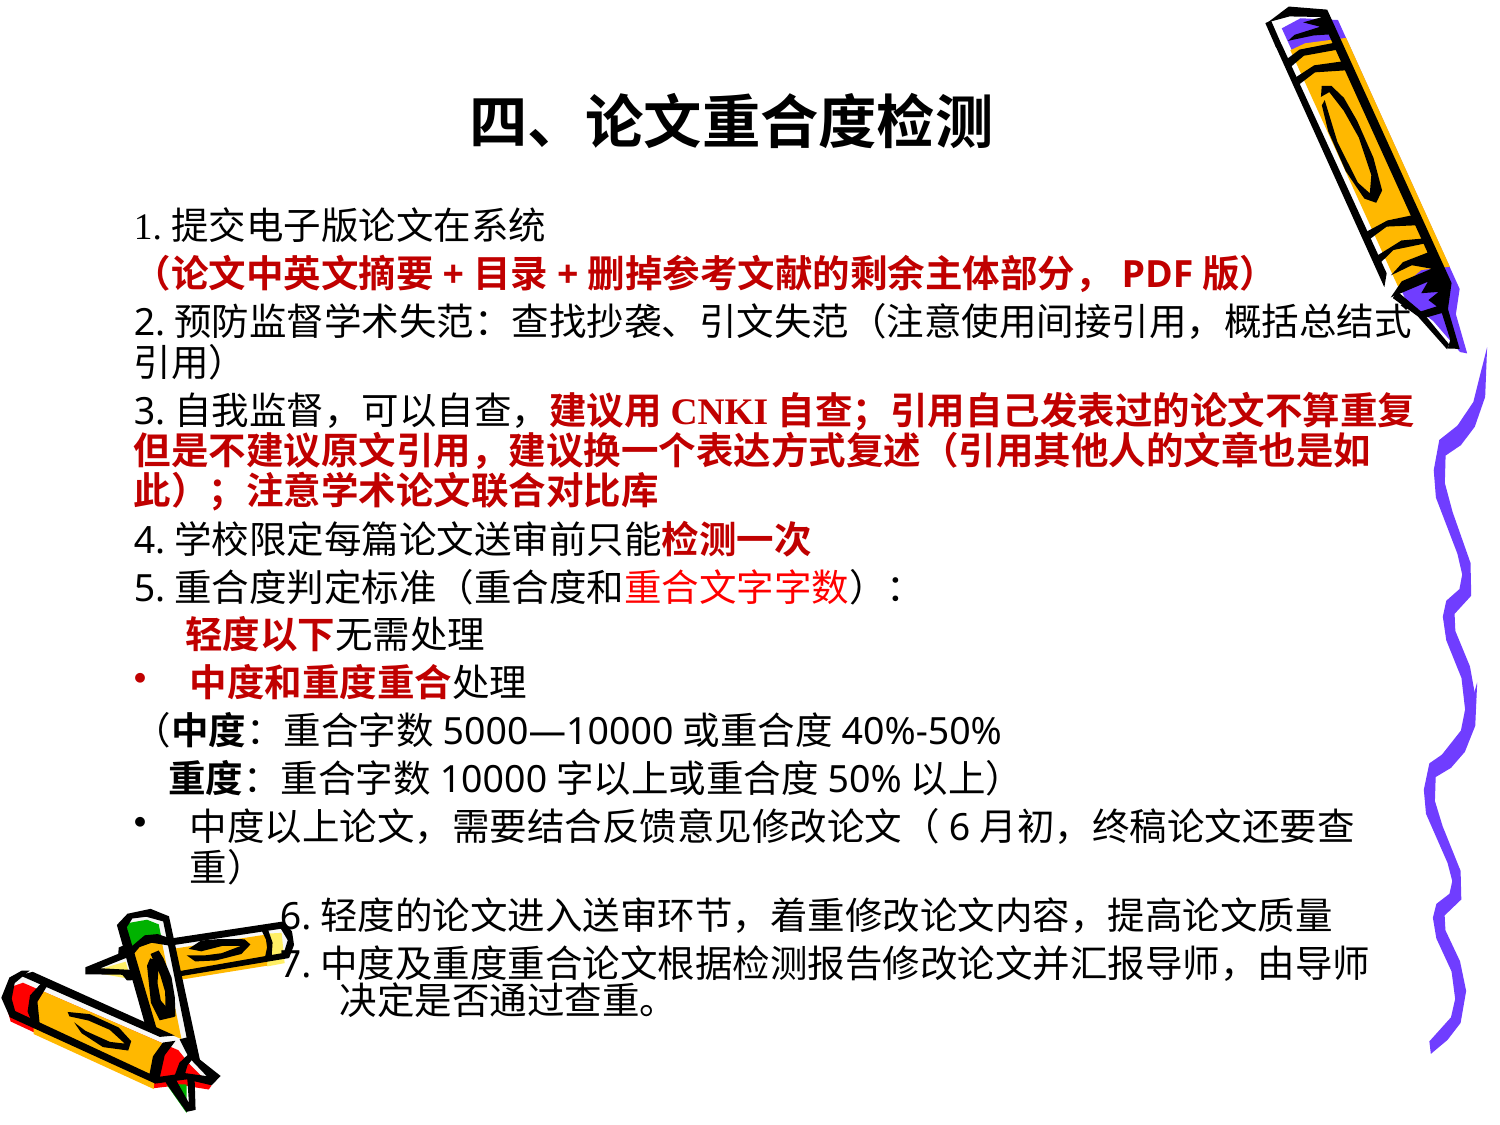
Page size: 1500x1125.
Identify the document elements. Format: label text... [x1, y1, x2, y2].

title 四、论文重合度检测 [174, 0, 1288, 163]
text_box 决定是否通过查重。 [324, 975, 1385, 1031]
list 1.提交电子版论文在系统 （论文中英文摘要+目录+删掉参考文献的剩余主体部分，PDF版） 2.预防监督学术失范：查找抄袭、引文失范（注意使用间接引用，概括总结式引用） 3.自我监督，可以自查，建议用CNKI自查；引用自己发表过的论文不算重复但是不建议原文引用，建议换一个表达方式复述（引用其他人的文章也是如此）；注意学术论文联合对比库 4.学校限定每篇论文送审前只能检测一次 5.重合度判定标准（重合度和重合文字字数）： 轻度以下无需处理 中度和重度重合处理 （中度：重合字数5000—10000或重合度40%-50% 重度：重合字数10000字以上或重合度50%以上） 中度以上论文，需要结合反馈意见修改论文（6月初，终稿论文还要查重） 6.轻度的论文进入送审环节，着重修改论文内容，提高论文质量 7.中度及重度重合论文根据检测报告修改论文并汇报导师，由导师 [118, 199, 1432, 1099]
